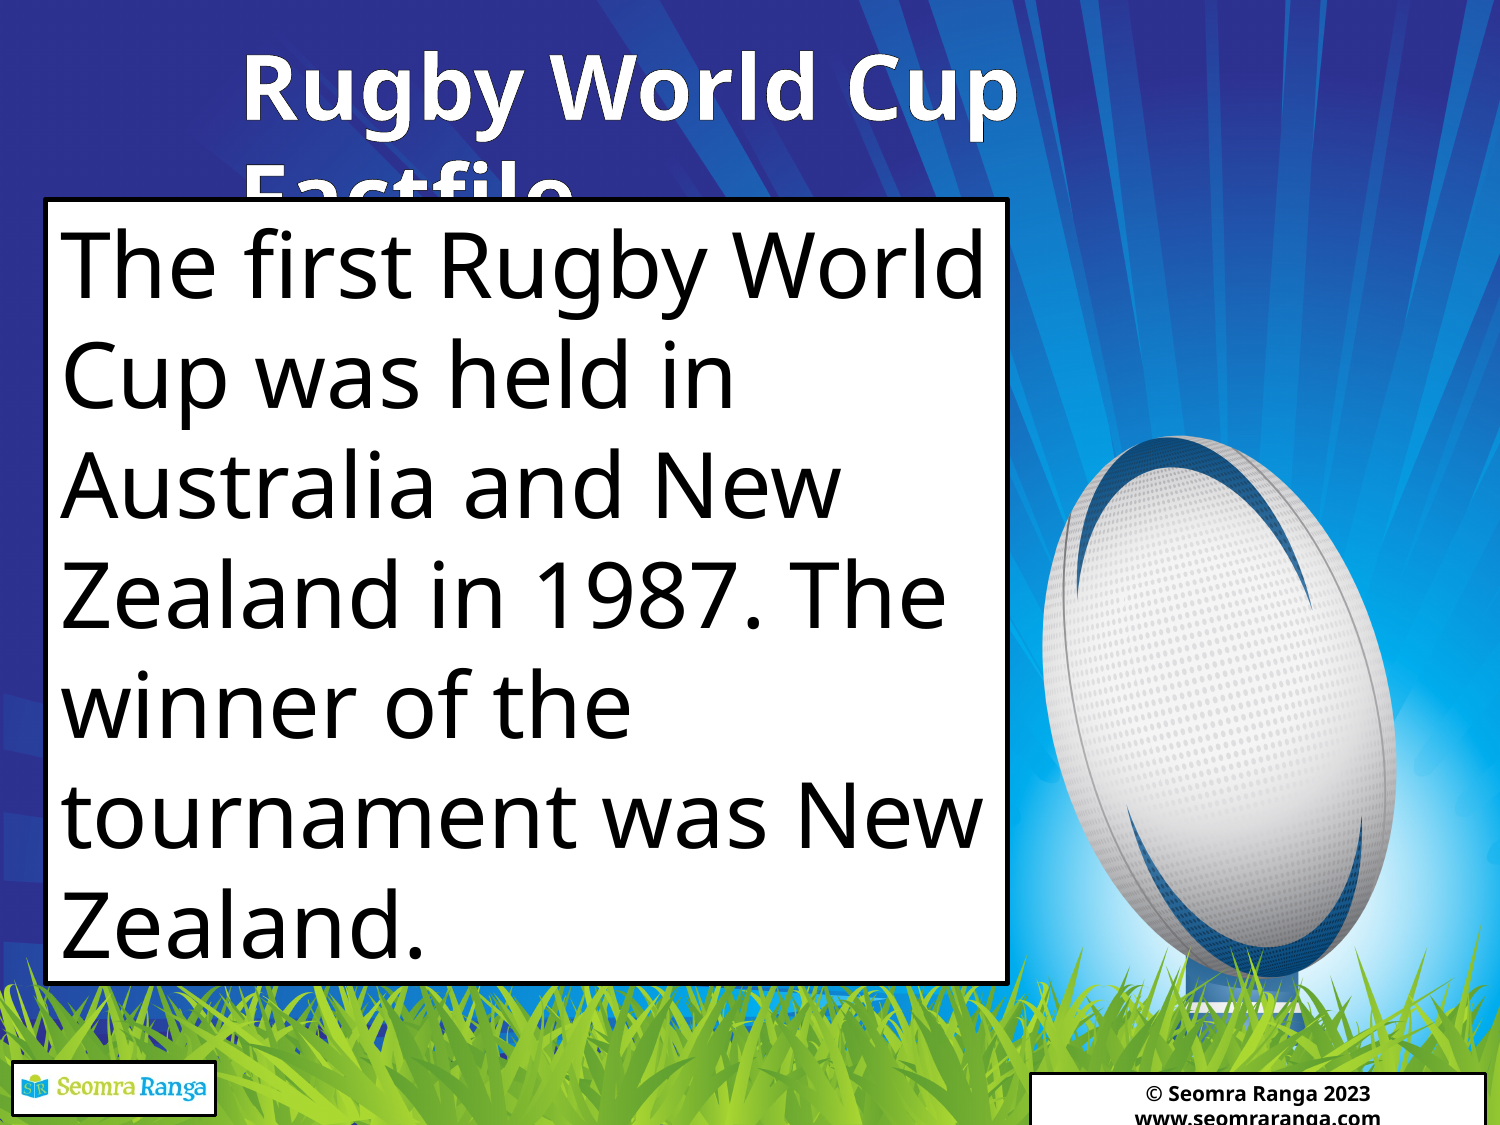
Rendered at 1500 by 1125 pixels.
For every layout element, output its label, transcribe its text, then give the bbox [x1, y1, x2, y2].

text_box The first Rugby World Cup was held in Australia and New Zealand in 1987. The winner of the tournament was New Zealand. [45, 199, 1008, 984]
text_box © Seomra Ranga 2023 www.seomraranga.com [1030, 1073, 1486, 1125]
text_box Rugby World Cup Factfile [223, 21, 1277, 256]
picture [0, 0, 1500, 1125]
